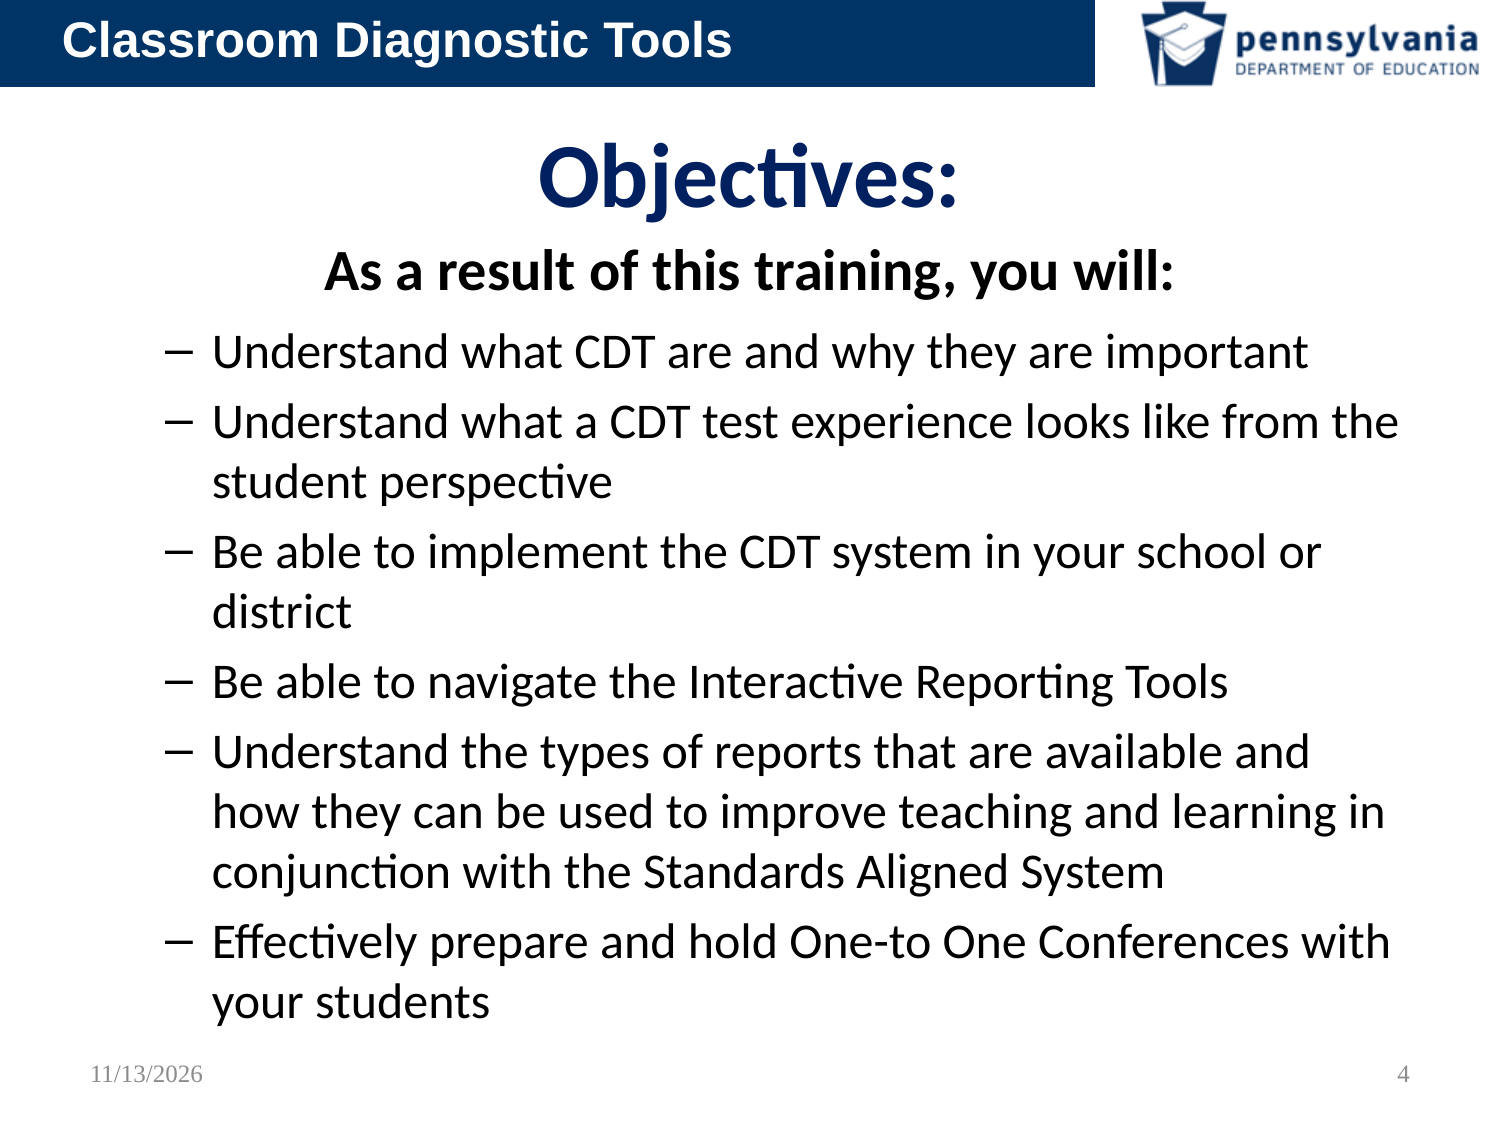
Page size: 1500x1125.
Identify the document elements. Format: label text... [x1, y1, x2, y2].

list As a result of this training, you will: Understand what CDT are and why they are important Understand what a CDT test experience looks like from the student perspective Be able to implement the CDT system in your school or district Be able to navigate the Interactive Reporting Tools Understand the types of reports that are available and how they can be used to improve teaching and learning in conjunction with the Standards Aligned System Effectively prepare and hold One-to One Conferences with your students [74, 224, 1426, 968]
picture [1134, 0, 1485, 90]
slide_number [75, 1042, 425, 1103]
slide_number 4 [1074, 1042, 1425, 1103]
title Objectives: [74, 76, 1426, 224]
